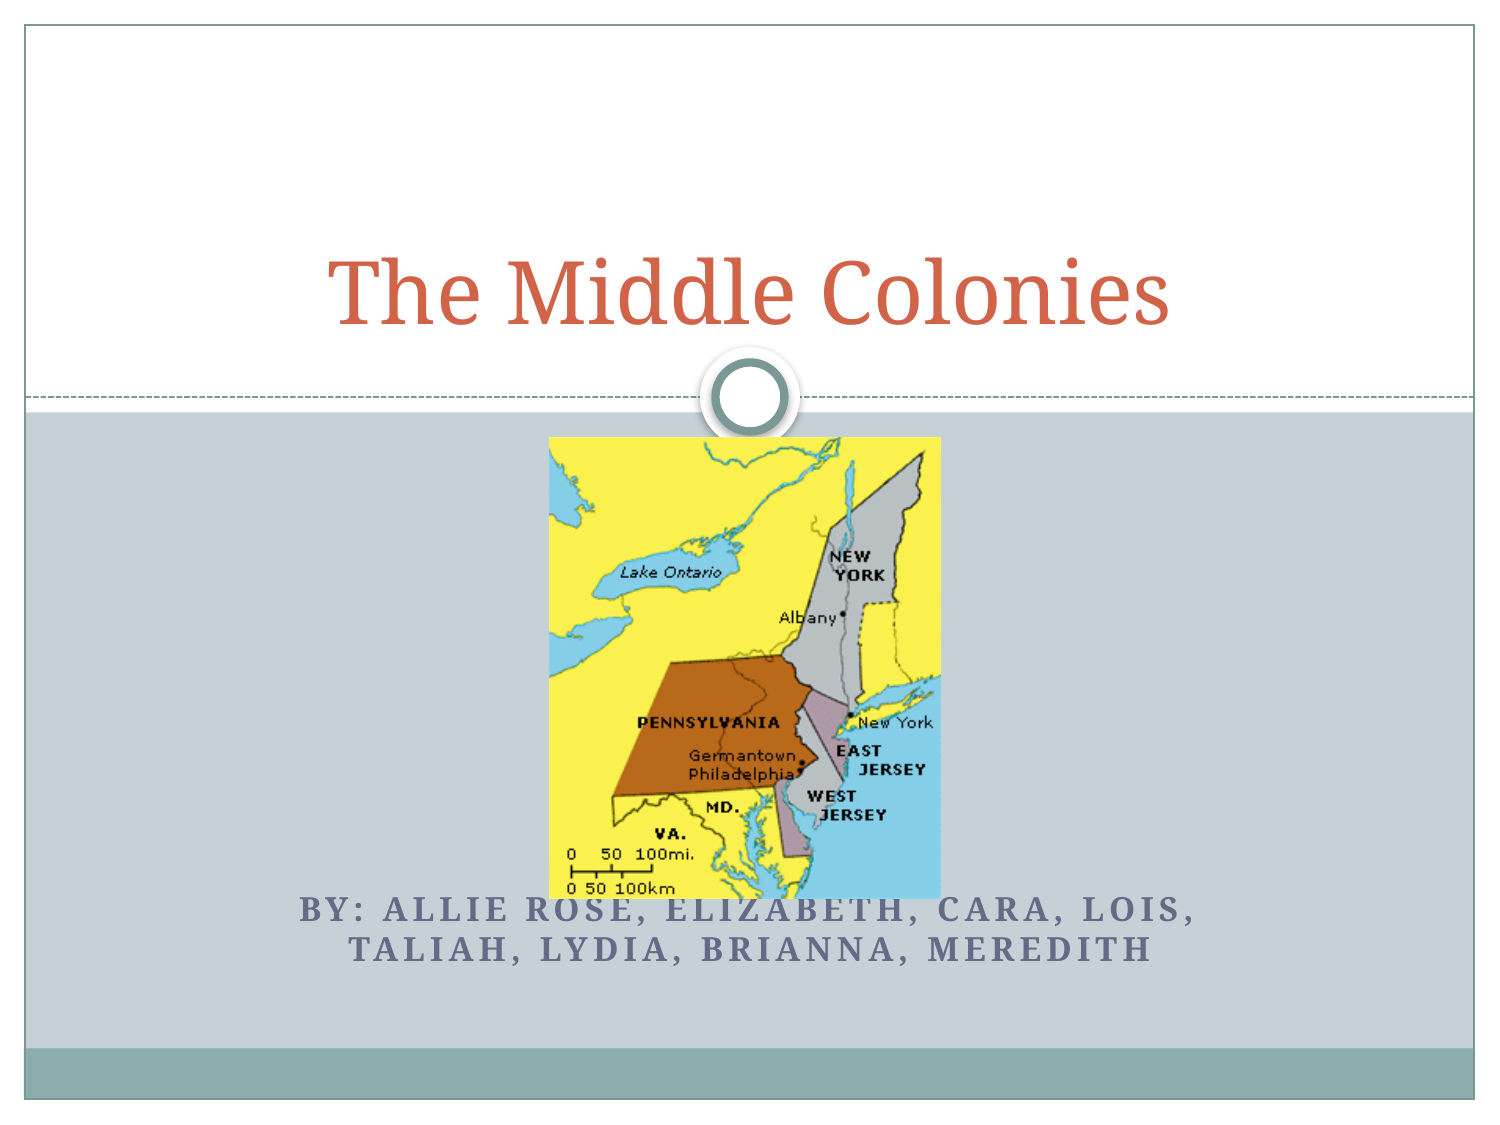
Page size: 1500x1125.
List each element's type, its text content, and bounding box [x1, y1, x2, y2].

subtitle By: Allie Rose, Elizabeth, Cara, Lois, Taliah, Lydia, Brianna, Meredith [225, 462, 1275, 1063]
title The Middle Colonies [112, 62, 1388, 350]
picture [549, 437, 941, 899]
